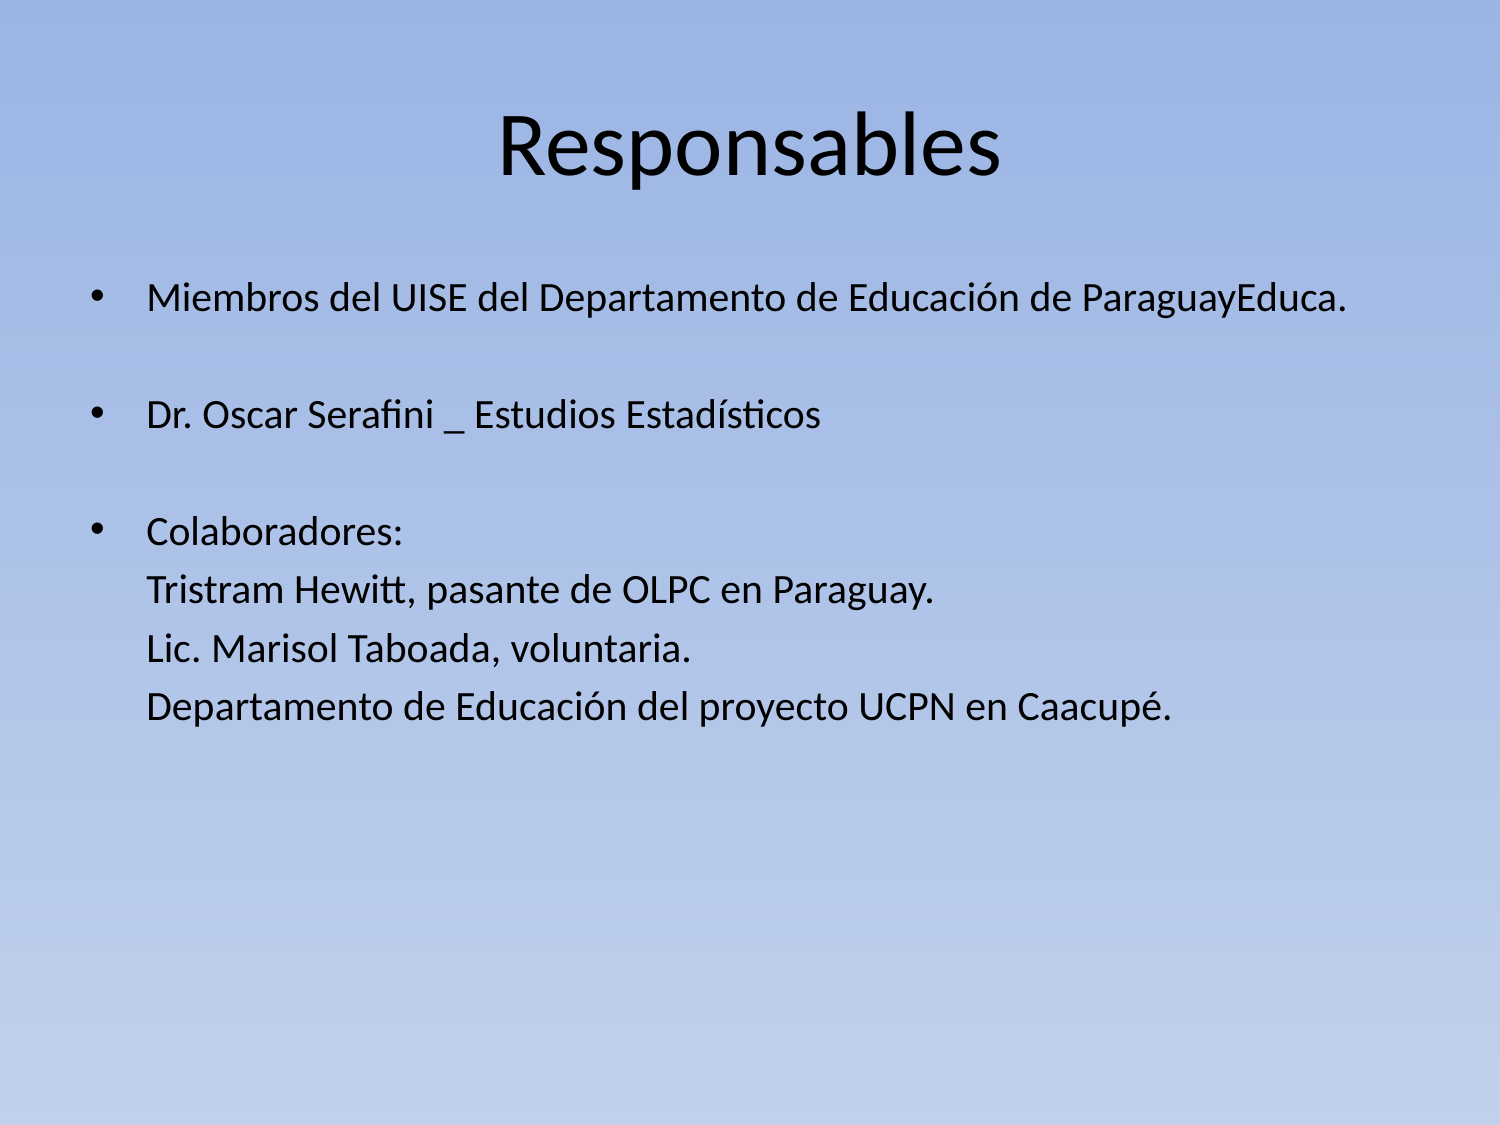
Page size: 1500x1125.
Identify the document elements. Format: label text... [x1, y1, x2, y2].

list Miembros del UISE del Departamento de Educación de ParaguayEduca. Dr. Oscar Serafini _ Estudios Estadísticos Colaboradores: Tristram Hewitt, pasante de OLPC en Paraguay. Lic. Marisol Taboada, voluntaria. Departamento de Educación del proyecto UCPN en Caacupé. [75, 262, 1425, 1005]
title Responsables [75, 45, 1425, 233]
